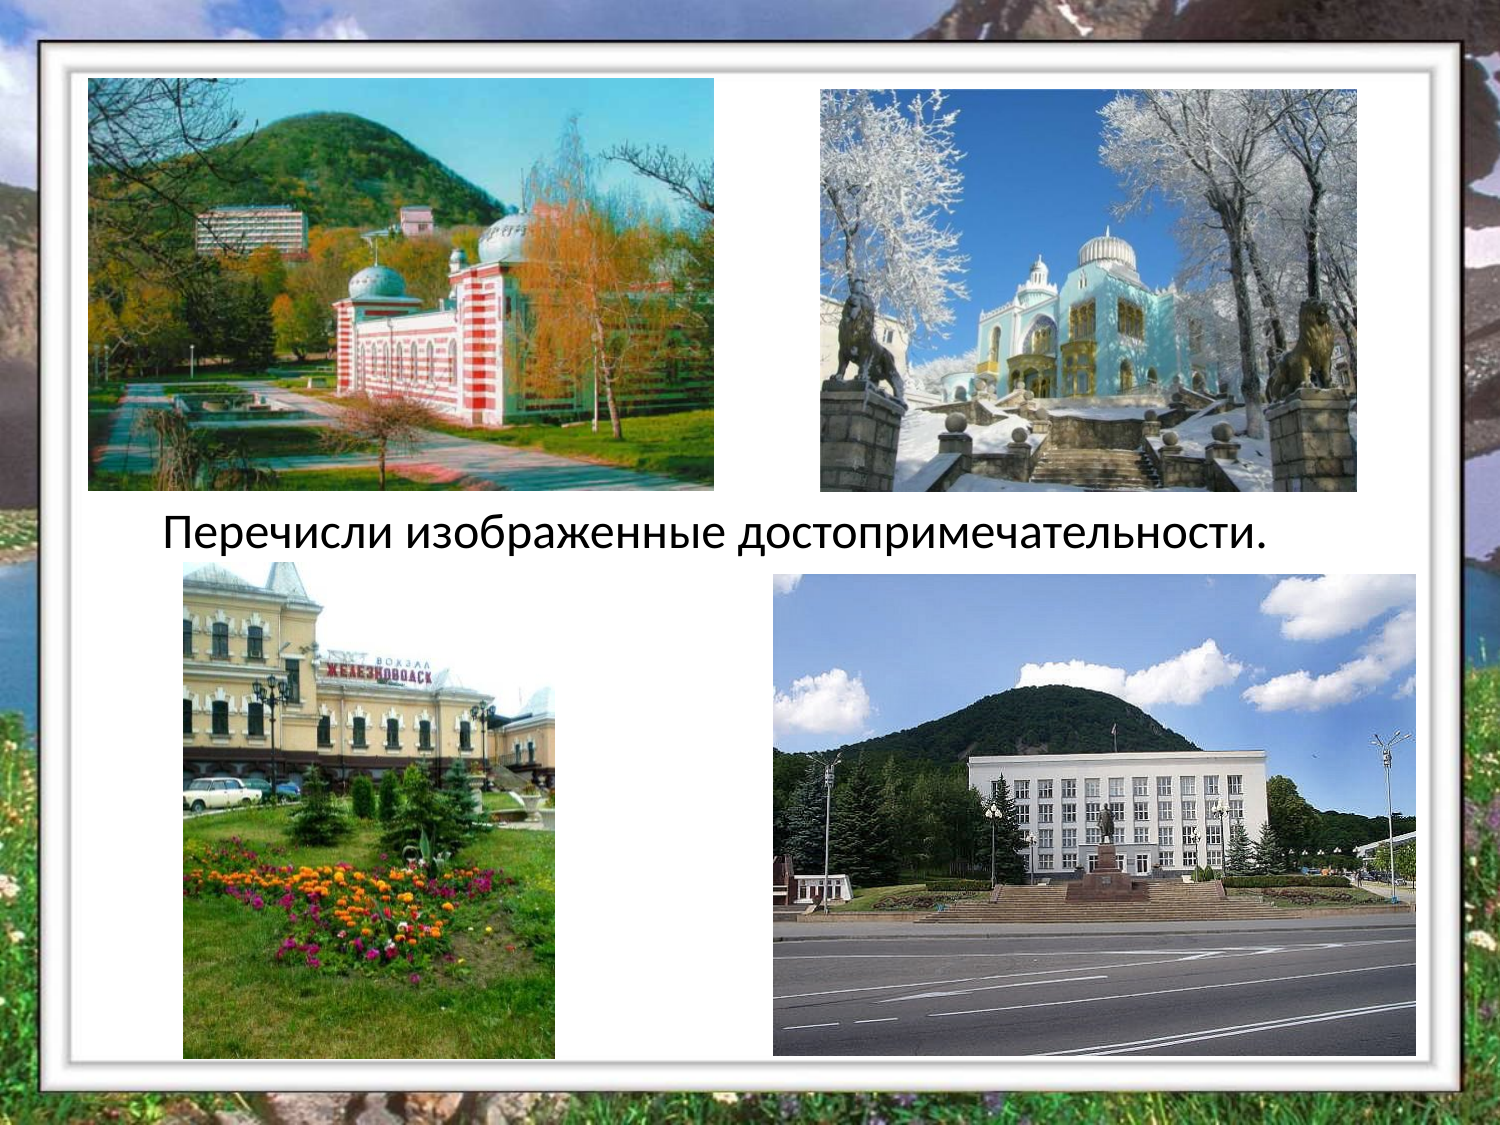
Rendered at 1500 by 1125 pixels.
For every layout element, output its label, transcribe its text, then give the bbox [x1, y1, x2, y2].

picture [0, 0, 1500, 1125]
text_box Перечисли изображенные достопримечательности. [147, 491, 1353, 567]
